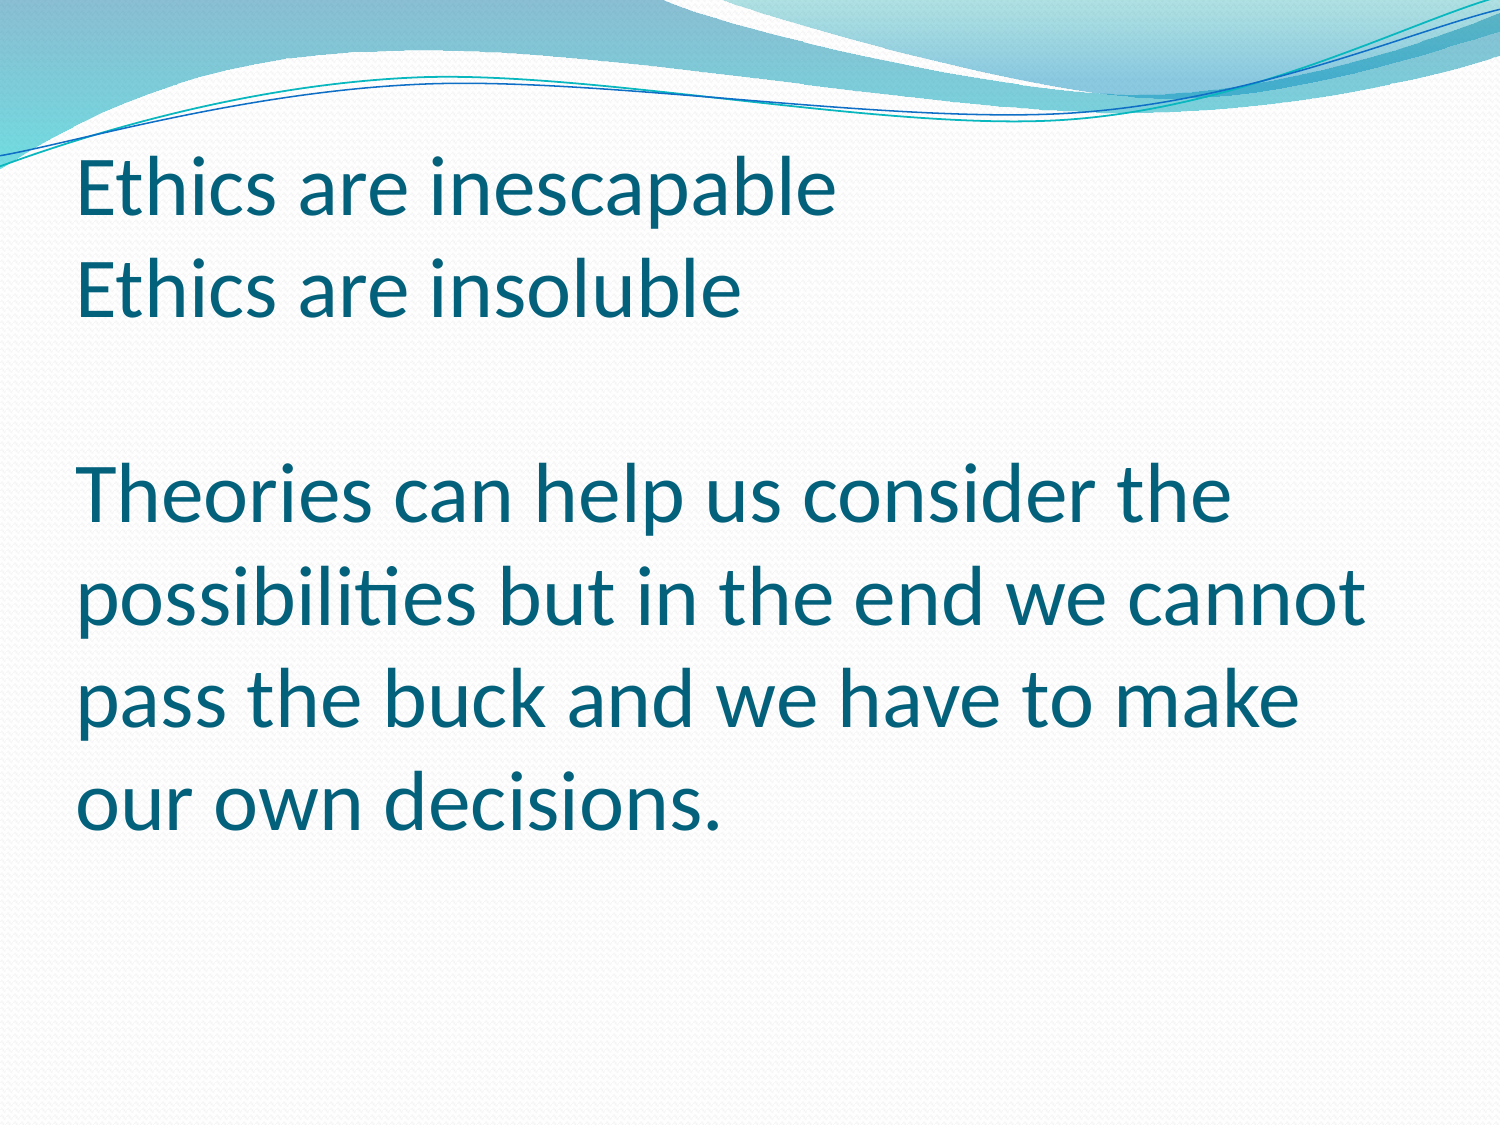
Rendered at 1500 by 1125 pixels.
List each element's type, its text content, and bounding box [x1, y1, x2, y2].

title Ethics are inescapable Ethics are insoluble Theories can help us consider the possibilities but in the end we cannot pass the buck and we have to make our own decisions. [75, 115, 1425, 950]
